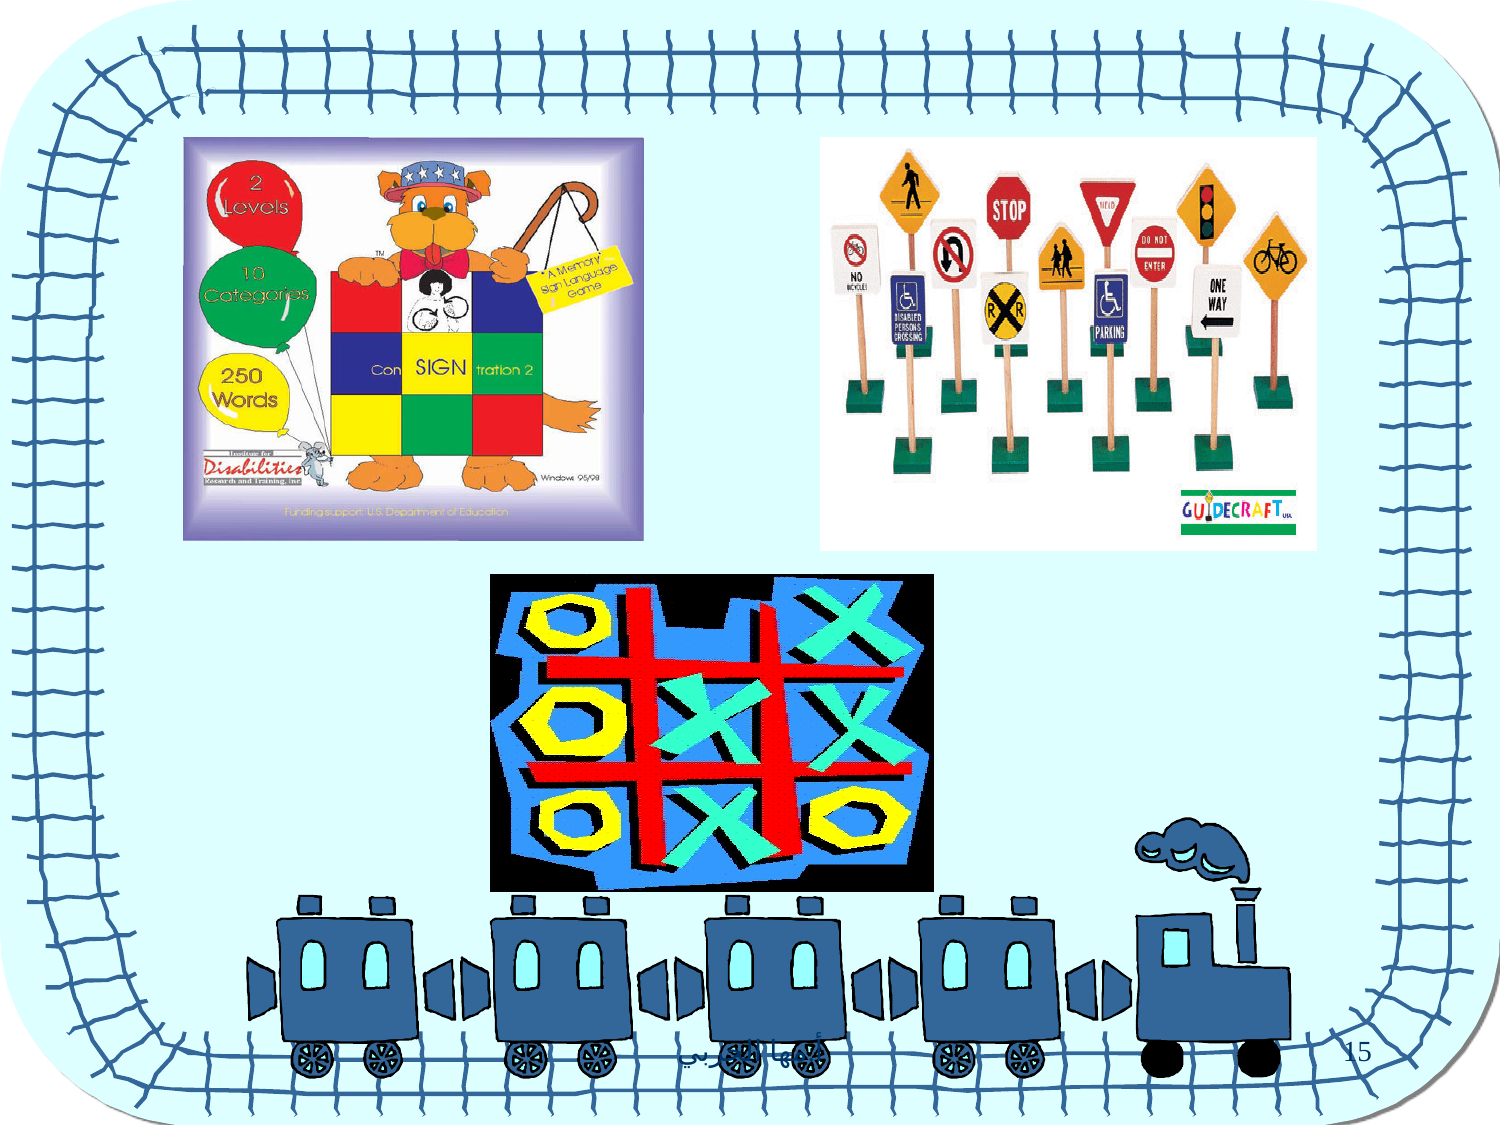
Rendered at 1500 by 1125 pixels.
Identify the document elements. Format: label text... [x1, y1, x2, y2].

picture [489, 573, 934, 892]
picture [820, 136, 1318, 552]
footer أ.مها الحربي [512, 1024, 988, 1101]
slide_number 15 [1074, 1024, 1388, 1101]
picture [182, 136, 644, 541]
